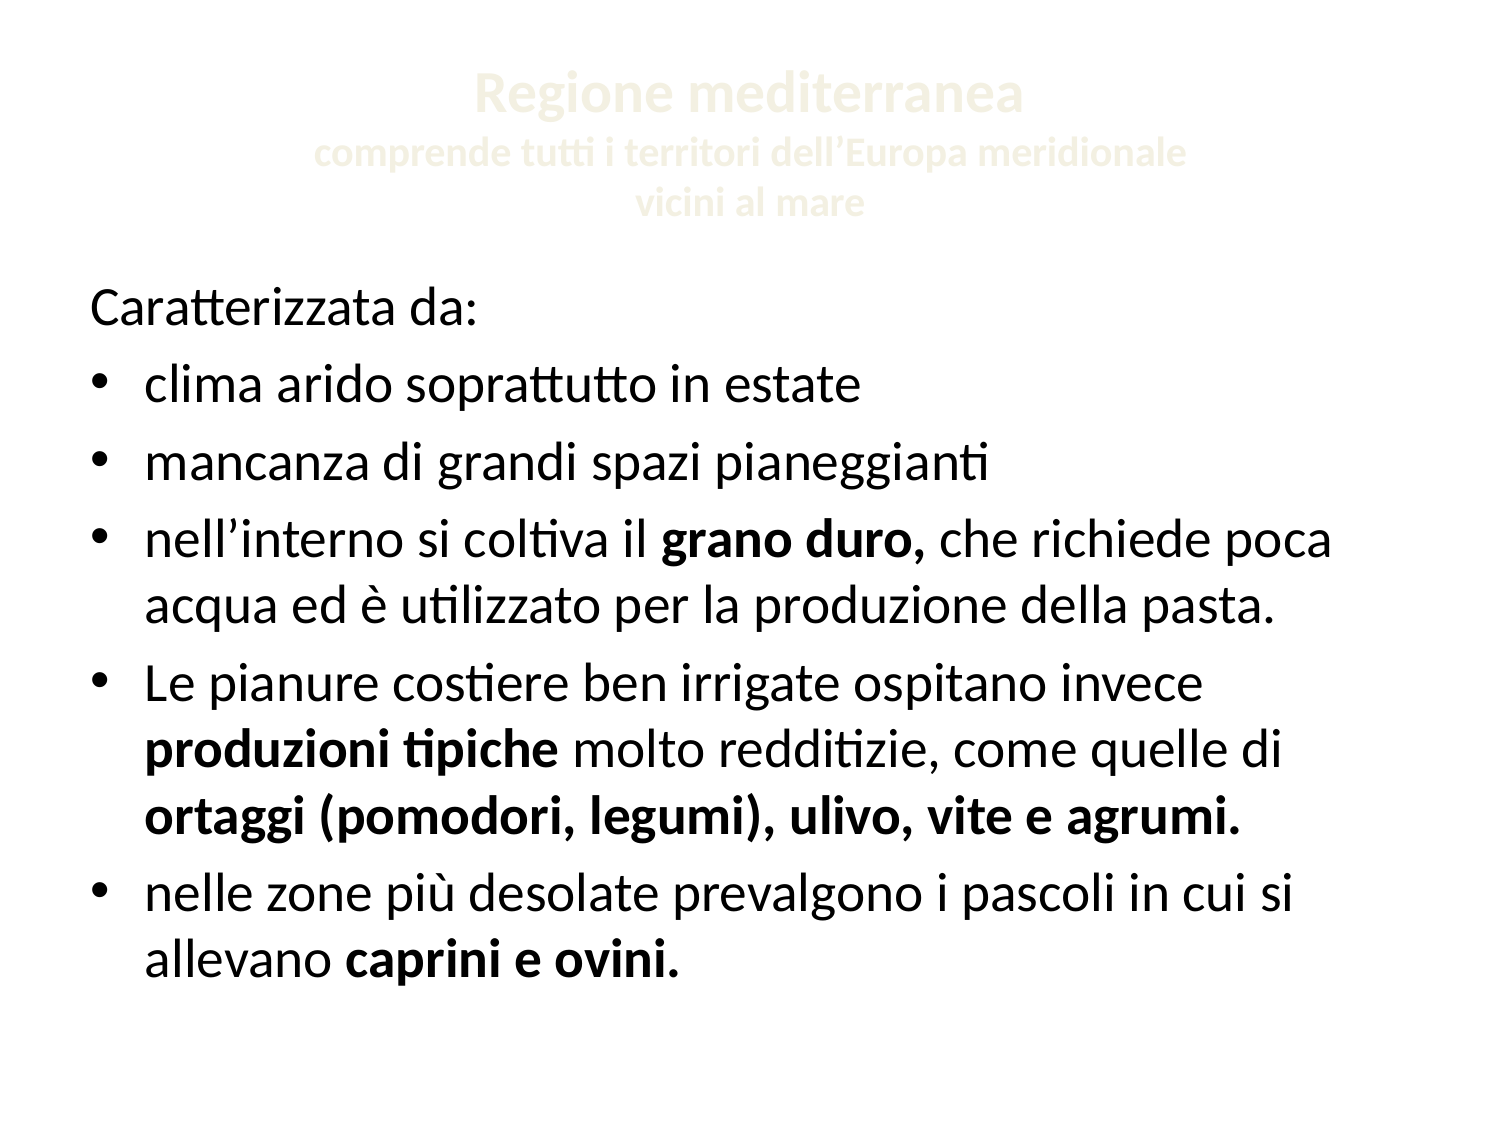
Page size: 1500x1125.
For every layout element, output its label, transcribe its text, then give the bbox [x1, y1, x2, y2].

list Caratterizzata da: clima arido soprattutto in estate mancanza di grandi spazi pianeggianti nell’interno si coltiva il grano duro, che richiede poca acqua ed è utilizzato per la produzione della pasta. Le pianure costiere ben irrigate ospitano invece produzioni tipiche molto redditizie, come quelle di ortaggi (pomodori, legumi), ulivo, vite e agrumi. nelle zone più desolate prevalgono i pascoli in cui si allevano caprini e ovini. [75, 262, 1425, 1005]
title Regione mediterranea comprende tutti i territori dell’Europa meridionale vicini al mare [75, 45, 1425, 233]
